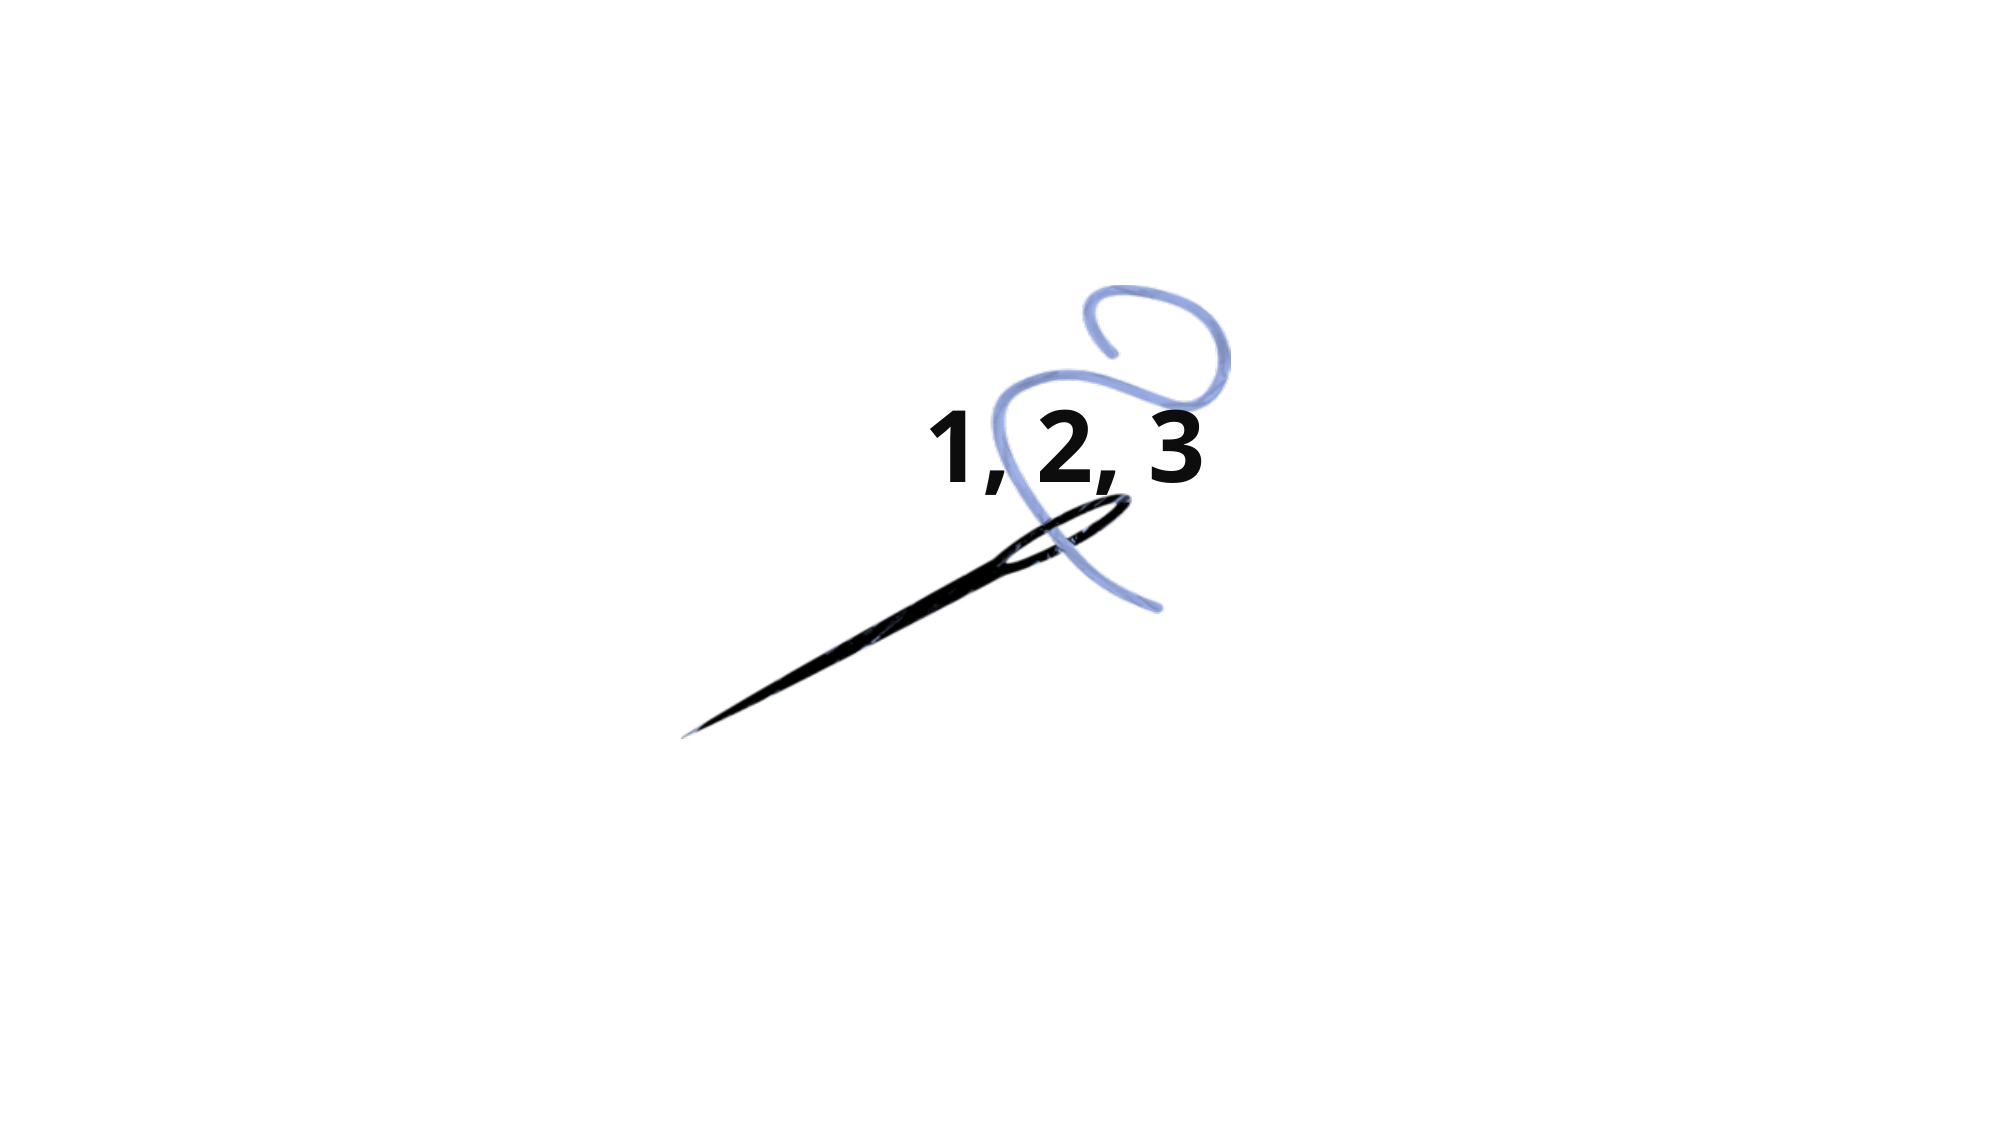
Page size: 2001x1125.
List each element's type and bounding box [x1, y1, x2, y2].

text_box [681, 285, 1406, 739]
